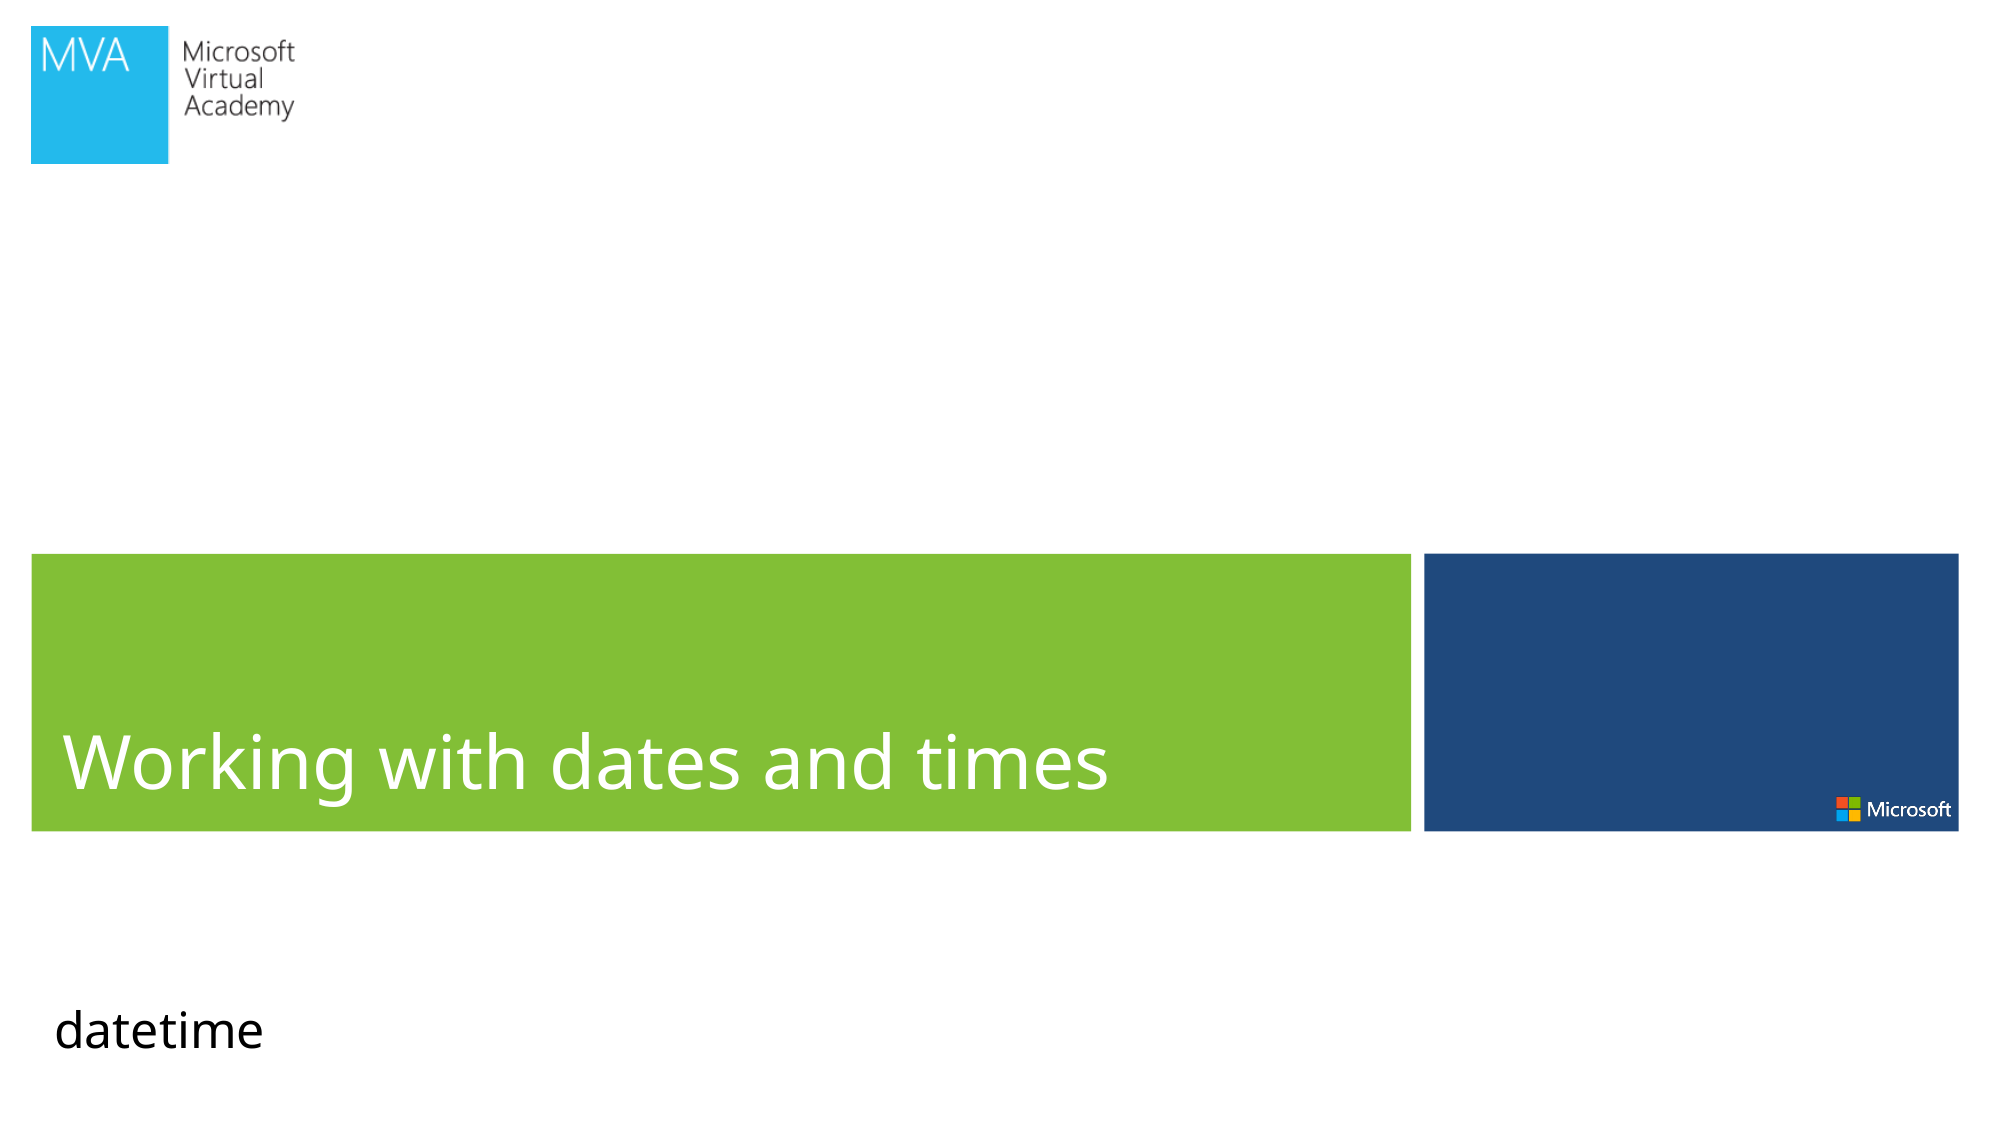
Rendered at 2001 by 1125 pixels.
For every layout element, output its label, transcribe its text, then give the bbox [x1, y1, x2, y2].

subtitle datetime [31, 841, 1412, 1082]
picture [31, 26, 374, 164]
list Working with dates and times [47, 568, 1396, 813]
picture [1834, 790, 1956, 827]
